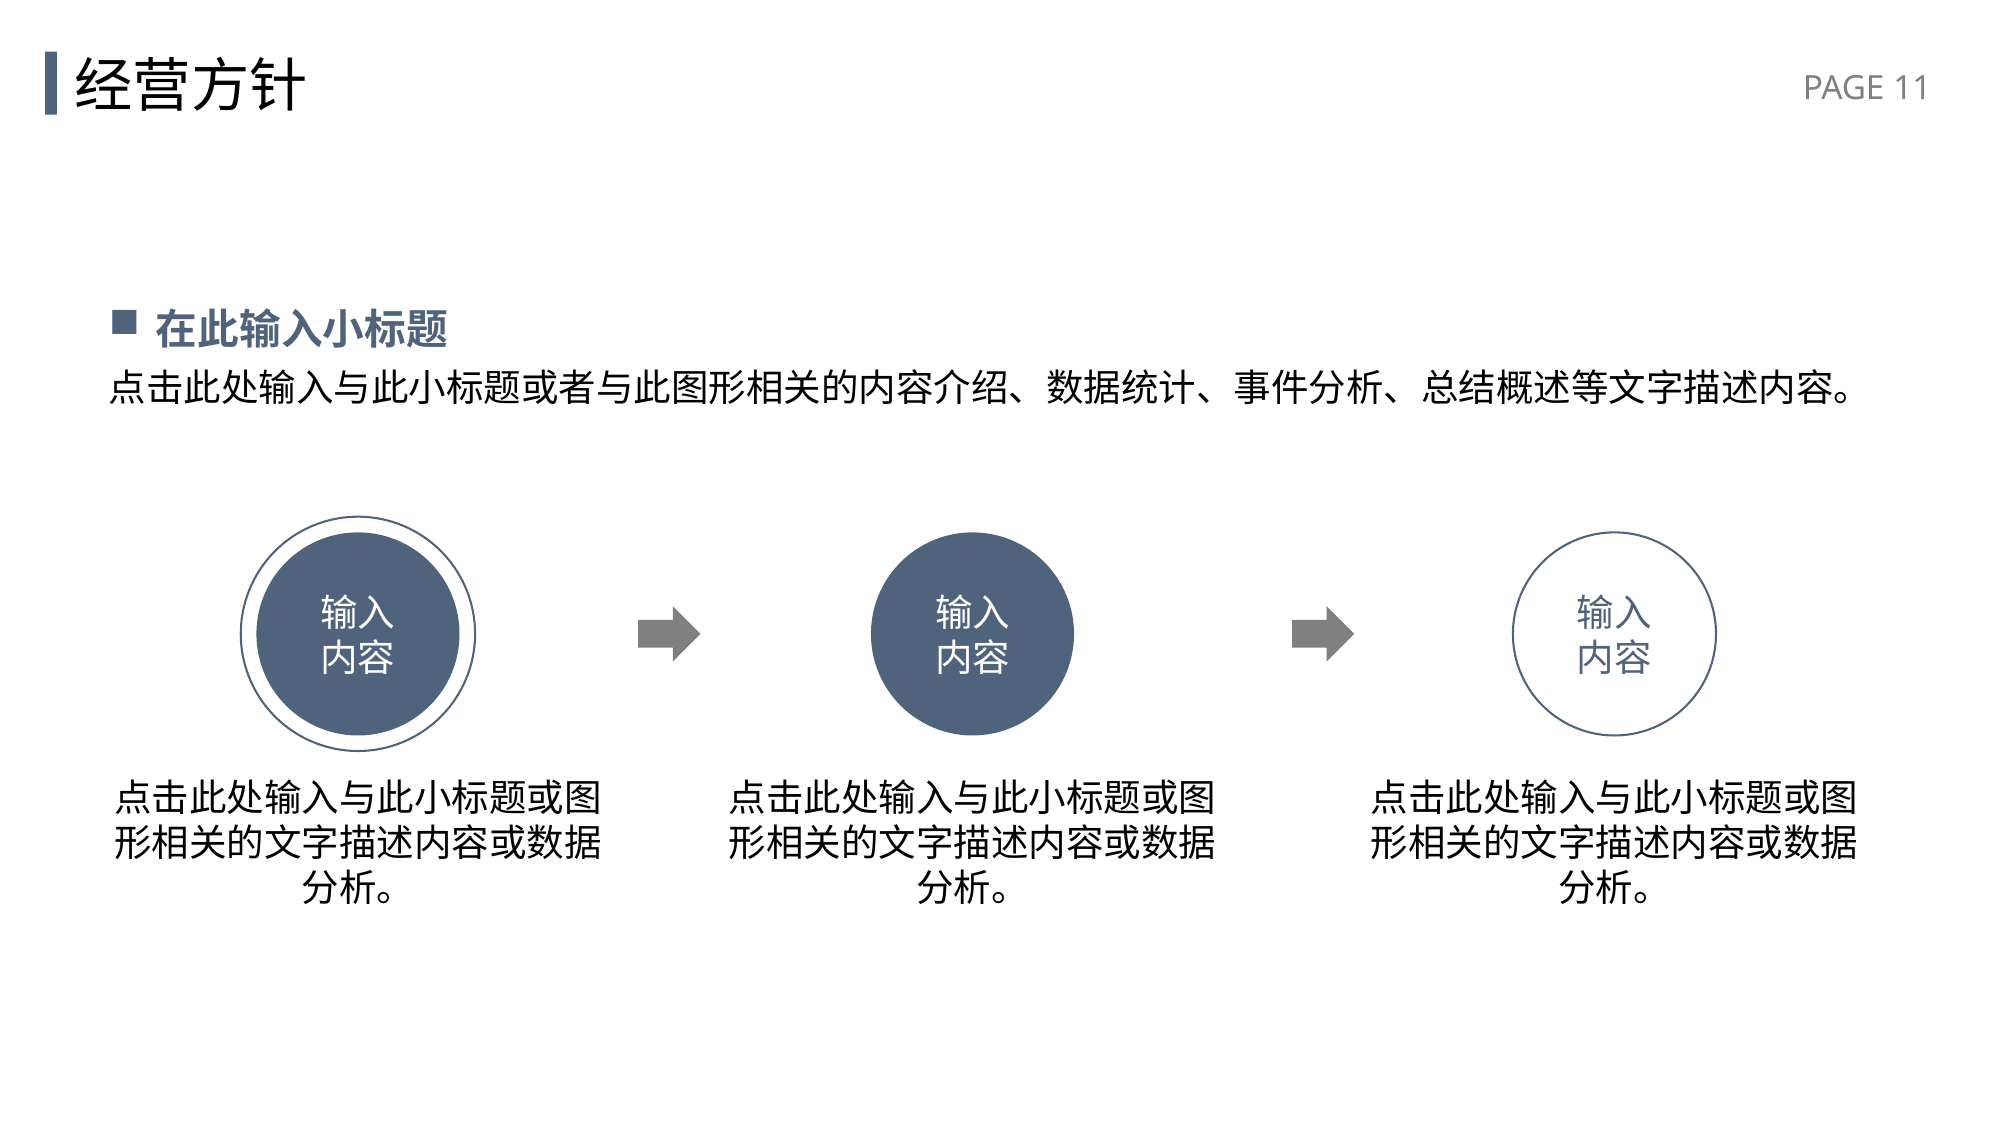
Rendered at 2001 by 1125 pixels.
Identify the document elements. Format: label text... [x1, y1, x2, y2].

text_box 在此输入小标题 点击此处输入与此小标题或者与此图形相关的内容介绍、数据统计、事件分析、总结概述等文字描述内容。 [94, 282, 1940, 417]
text_box 点击此处输入与此小标题或图形相关的文字描述内容或数据分析。 [712, 766, 1233, 917]
text_box [637, 603, 702, 665]
text_box 点击此处输入与此小标题或图形相关的文字描述内容或数据分析。 [1354, 766, 1875, 917]
text_box 输入 内容 [869, 531, 1076, 737]
title 经营方针 [59, 40, 522, 126]
text_box [239, 515, 477, 753]
text_box 输入 内容 [1511, 531, 1718, 737]
text_box [1290, 603, 1356, 665]
text_box 输入 内容 [255, 531, 461, 737]
text_box 点击此处输入与此小标题或图形相关的文字描述内容或数据分析。 [97, 766, 619, 917]
